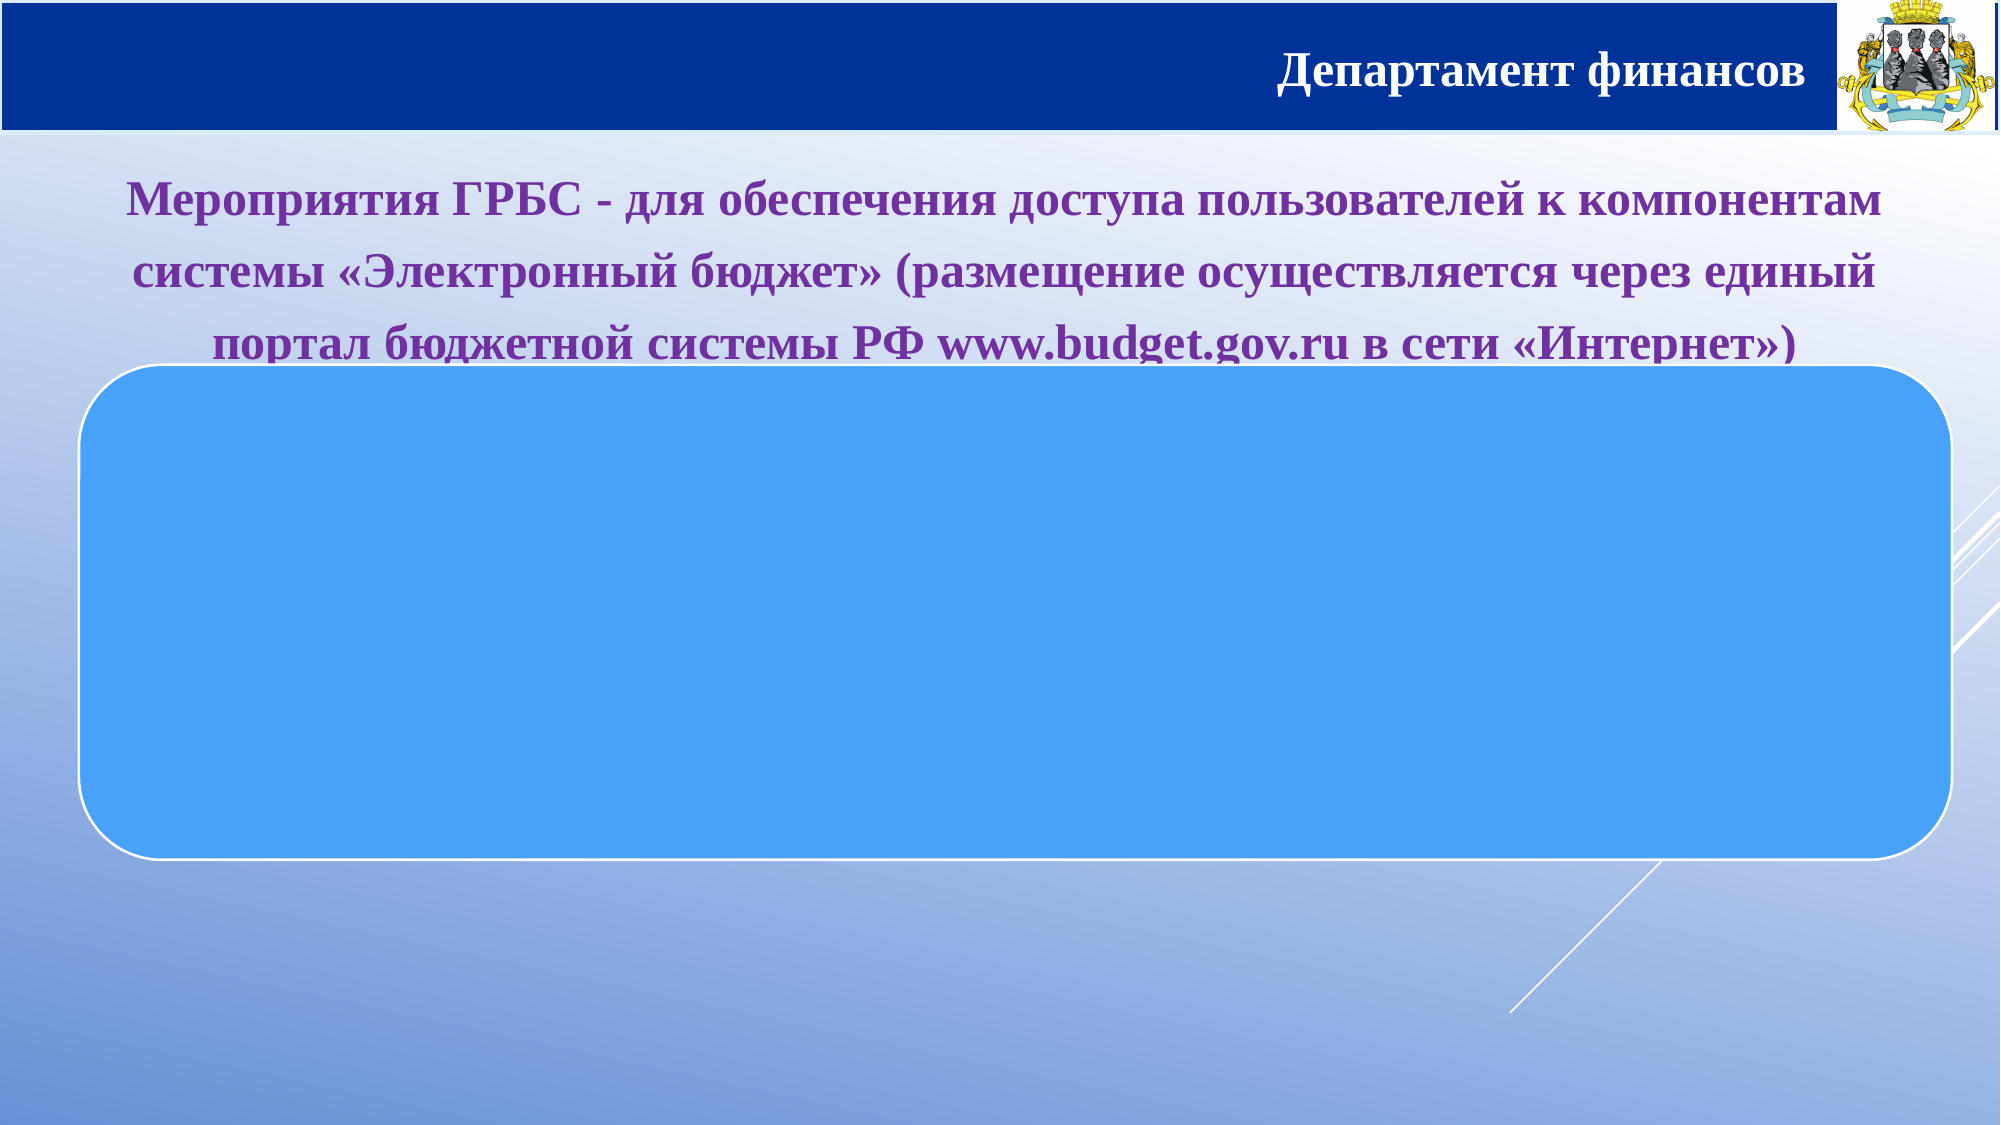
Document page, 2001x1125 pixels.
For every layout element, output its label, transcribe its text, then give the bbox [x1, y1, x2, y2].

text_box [78, 364, 1953, 1088]
picture [1837, 0, 1995, 131]
title Мероприятия ГРБС - для обеспечения доступа пользователей к компонентам системы «Электронный бюджет» (размещение осуществляется через единый портал бюджетной системы РФ www.budget.gov.ru в сети «Интернет») [41, 167, 1968, 415]
text_box Департамент финансов [0, 0, 2000, 134]
